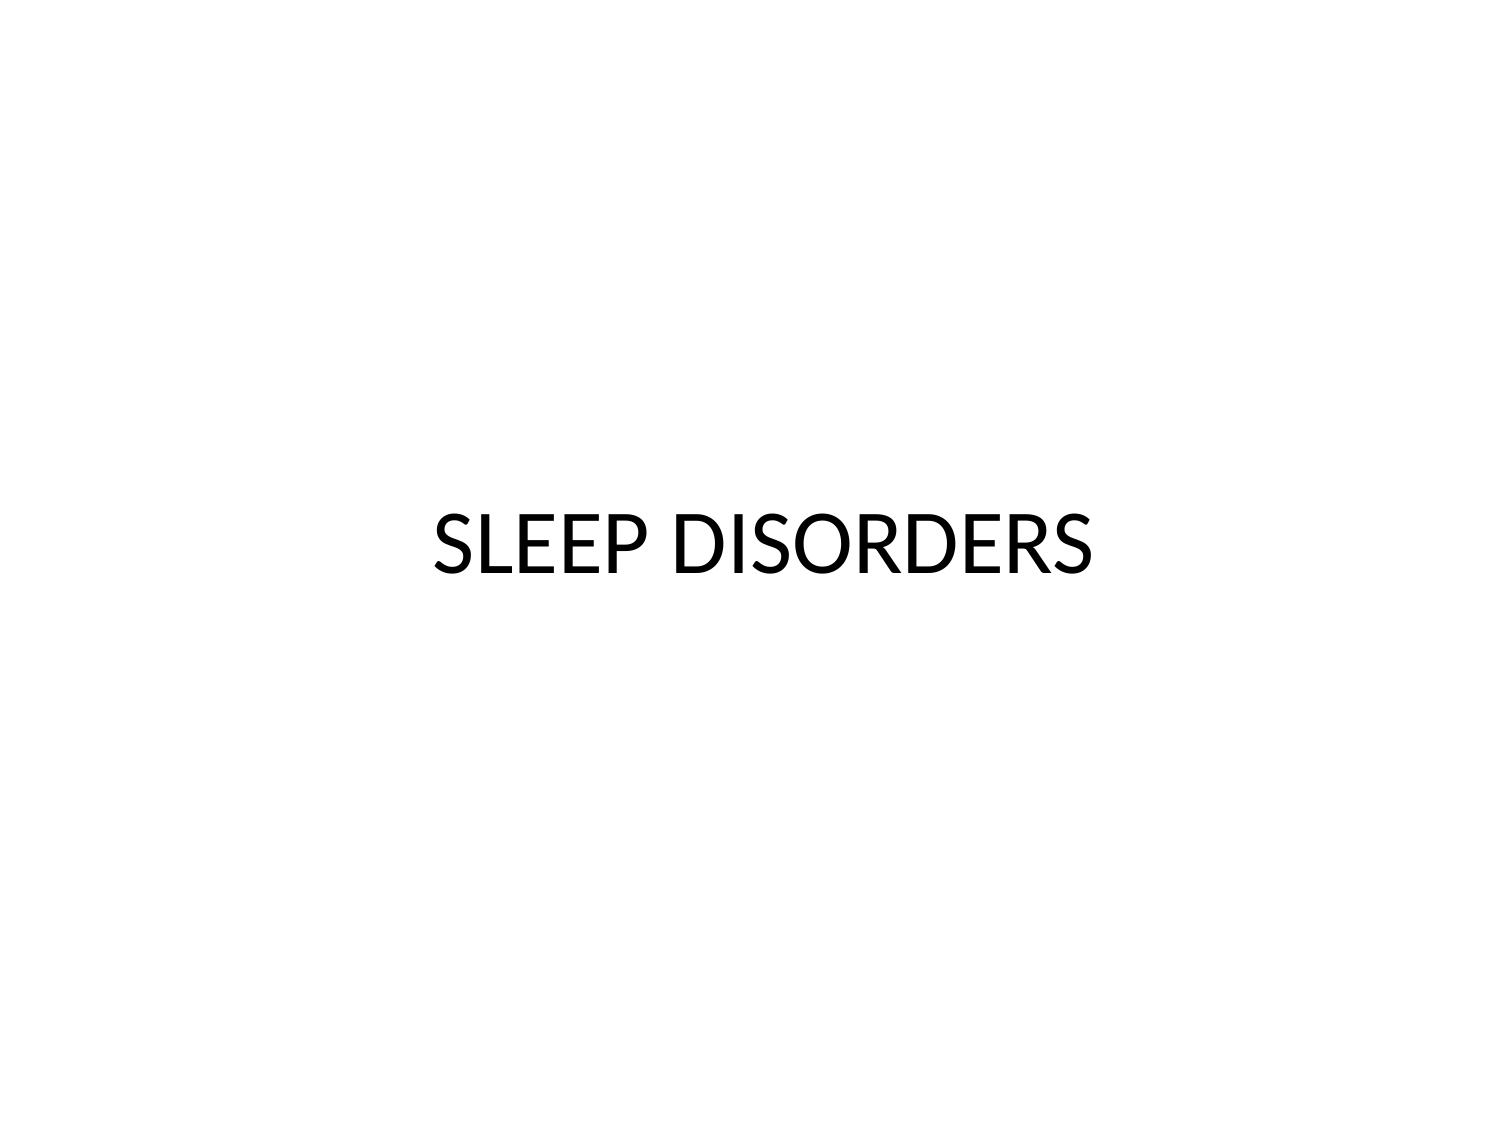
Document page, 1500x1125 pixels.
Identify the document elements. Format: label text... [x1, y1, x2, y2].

title SLEEP DISORDERS [89, 442, 1440, 631]
